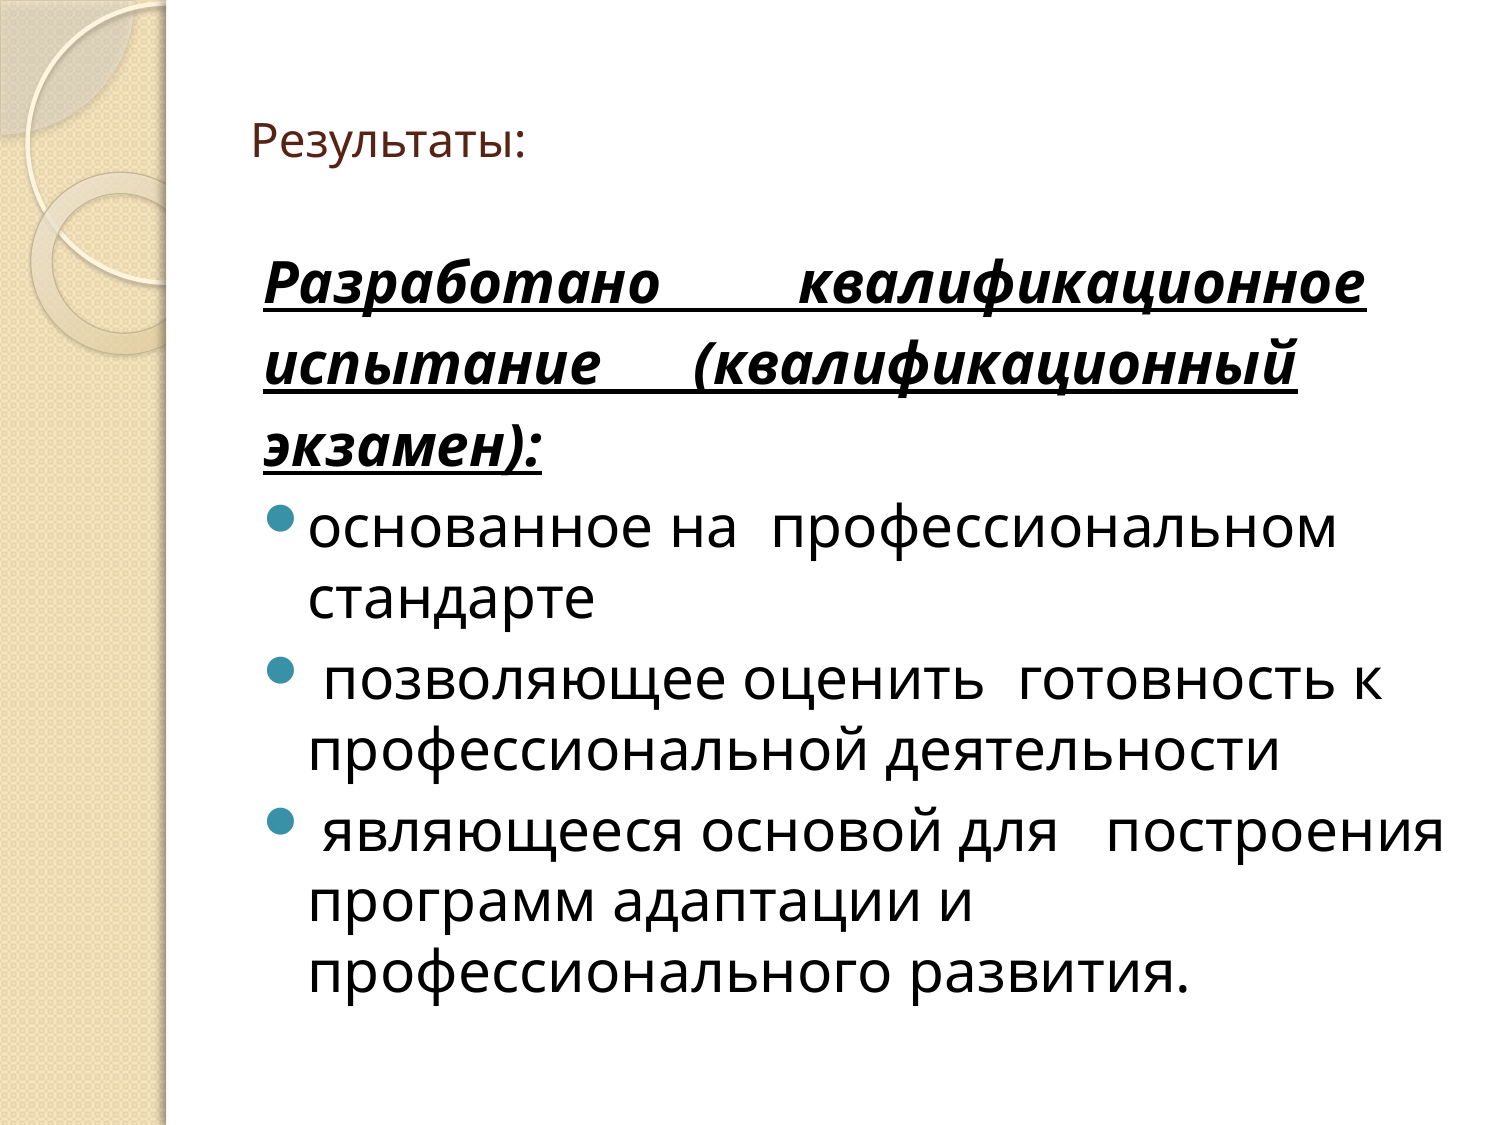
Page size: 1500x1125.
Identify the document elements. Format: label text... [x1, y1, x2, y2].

title Результаты: [235, 45, 1466, 233]
list Разработано квалификационное испытание (квалификационный экзамен): основанное на профессиональном стандарте позволяющее оценить готовность к профессиональной деятельности являющееся основой для построения программ адаптации и профессионального развития. [235, 237, 1466, 1025]
